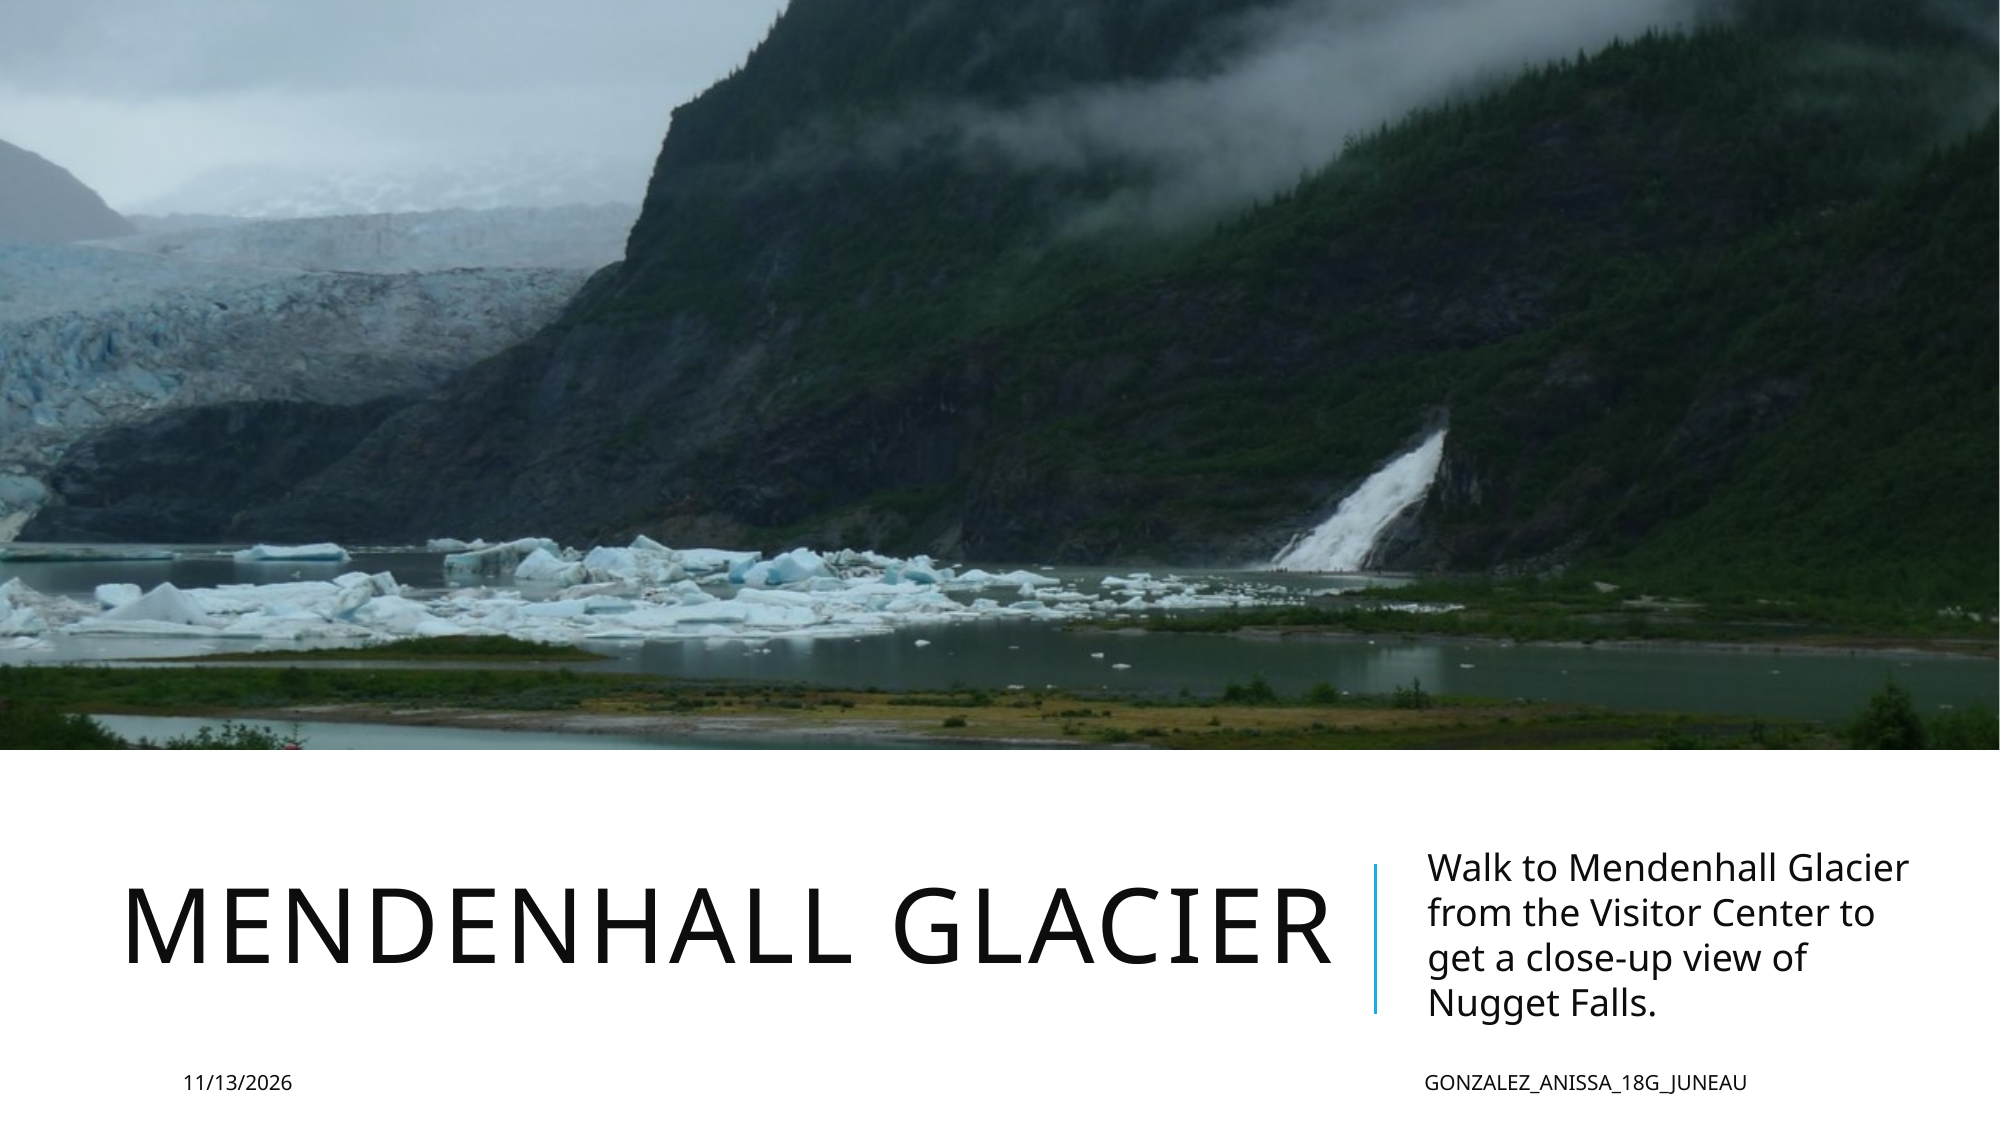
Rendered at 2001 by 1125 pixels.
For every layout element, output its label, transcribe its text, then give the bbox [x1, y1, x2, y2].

title Mendenhall Glacier [75, 813, 1350, 1054]
footer Gonzalez_Anissa_18G_Juneau [794, 1061, 1763, 1107]
list Walk to Mendenhall Glacier from the Visitor Center to get a close-up view of Nugget Falls. [1412, 813, 1938, 1054]
picture [0, 0, 2000, 751]
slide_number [168, 1061, 522, 1107]
